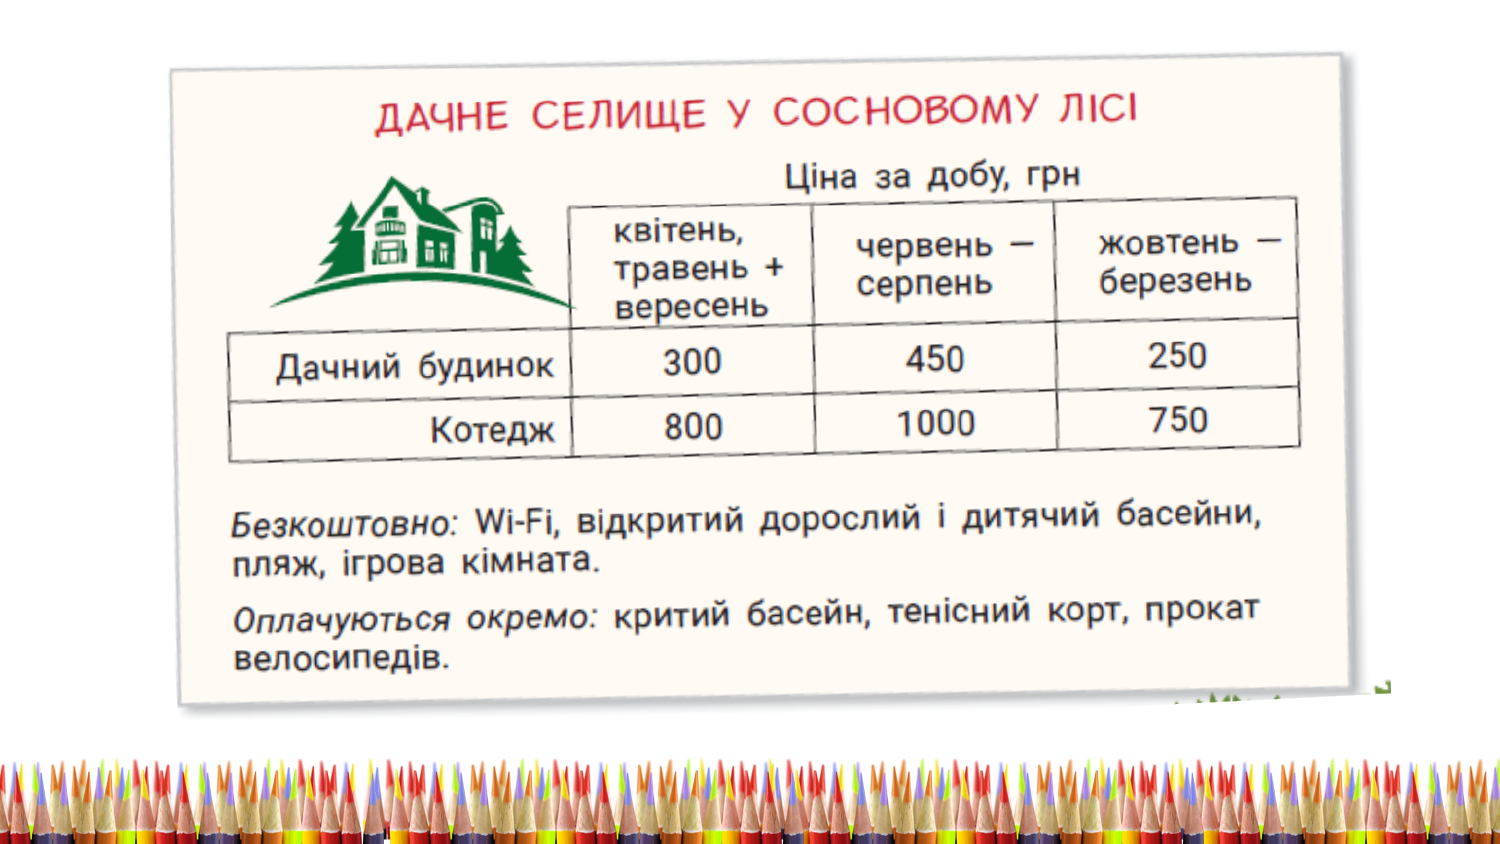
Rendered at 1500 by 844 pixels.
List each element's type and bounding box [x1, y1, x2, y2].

picture [137, 2, 1390, 752]
picture [0, 756, 1500, 844]
